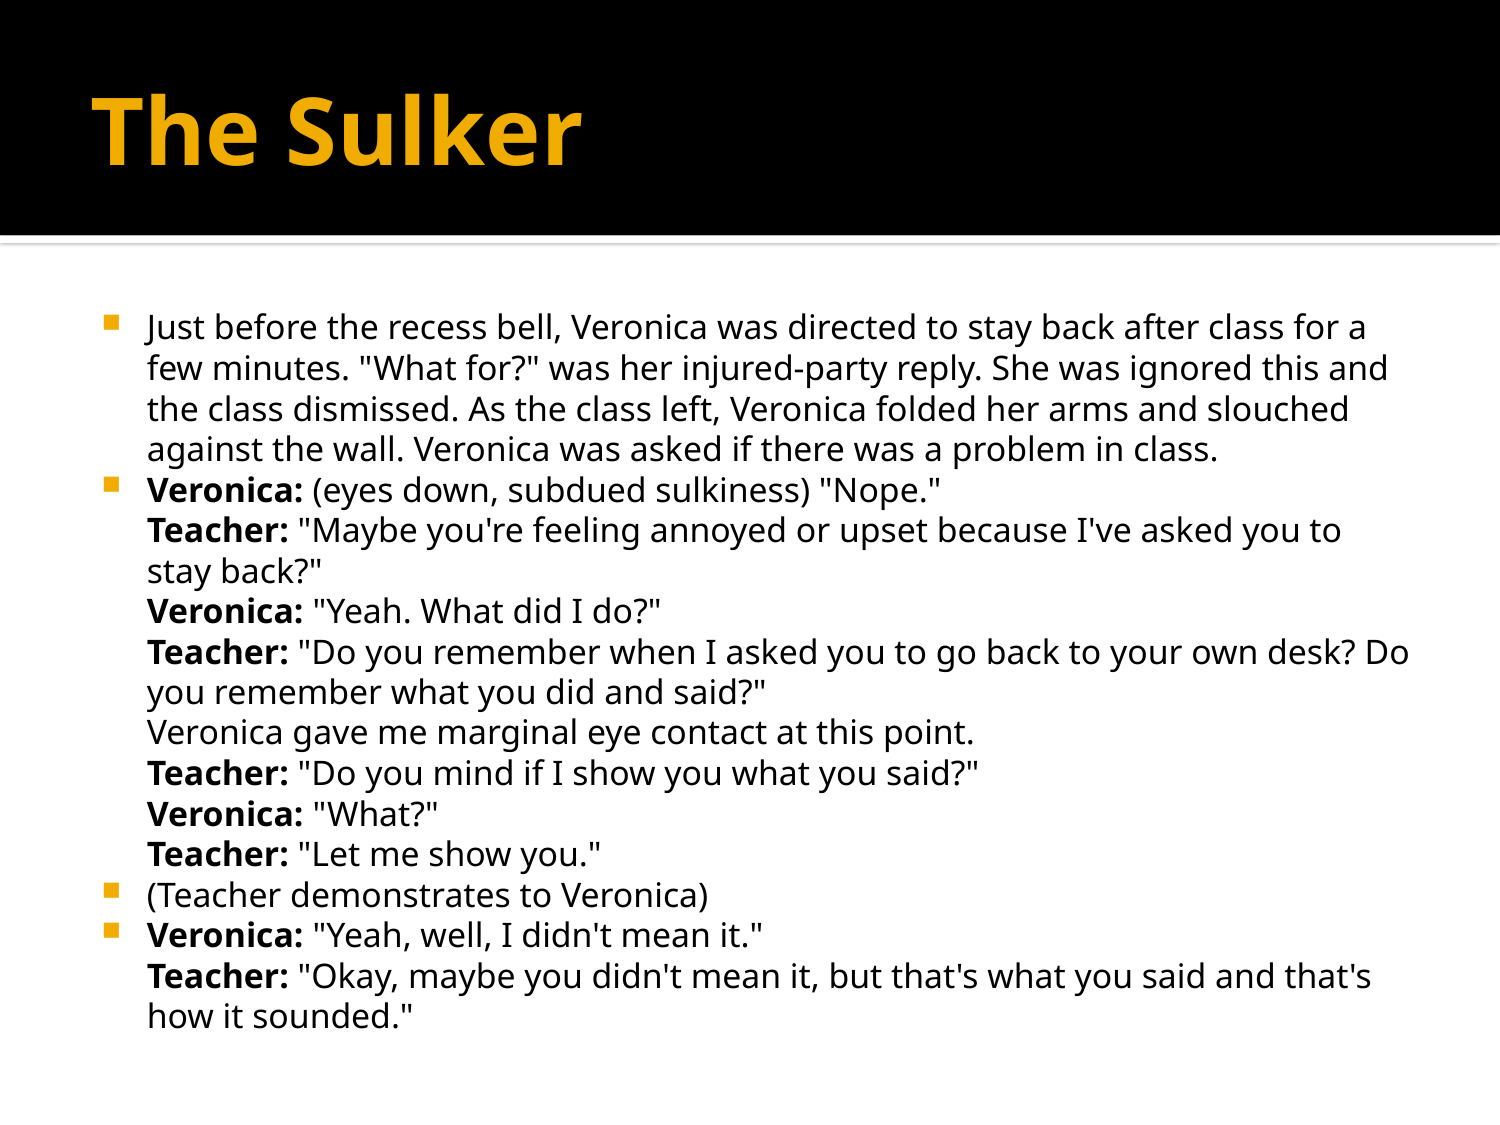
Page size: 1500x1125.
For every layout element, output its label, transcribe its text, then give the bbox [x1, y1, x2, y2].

list Just before the recess bell, Veronica was directed to stay back after class for a few minutes. "What for?" was her injured-party reply. She was ignored this and the class dismissed. As the class left, Veronica folded her arms and slouched against the wall. Veronica was asked if there was a problem in class. Veronica: (eyes down, subdued sulkiness) "Nope." Teacher: "Maybe you're feeling annoyed or upset because I've asked you to stay back?" Veronica: "Yeah. What did I do?" Teacher: "Do you remember when I asked you to go back to your own desk? Do you remember what you did and said?" Veronica gave me marginal eye contact at this point. Teacher: "Do you mind if I show you what you said?" Veronica: "What?" Teacher: "Let me show you." (Teacher demonstrates to Veronica) Veronica: "Yeah, well, I didn't mean it." Teacher: "Okay, maybe you didn't mean it, but that's what you said and that's how it sounded." [75, 291, 1425, 1050]
title The Sulker [75, 25, 1425, 231]
